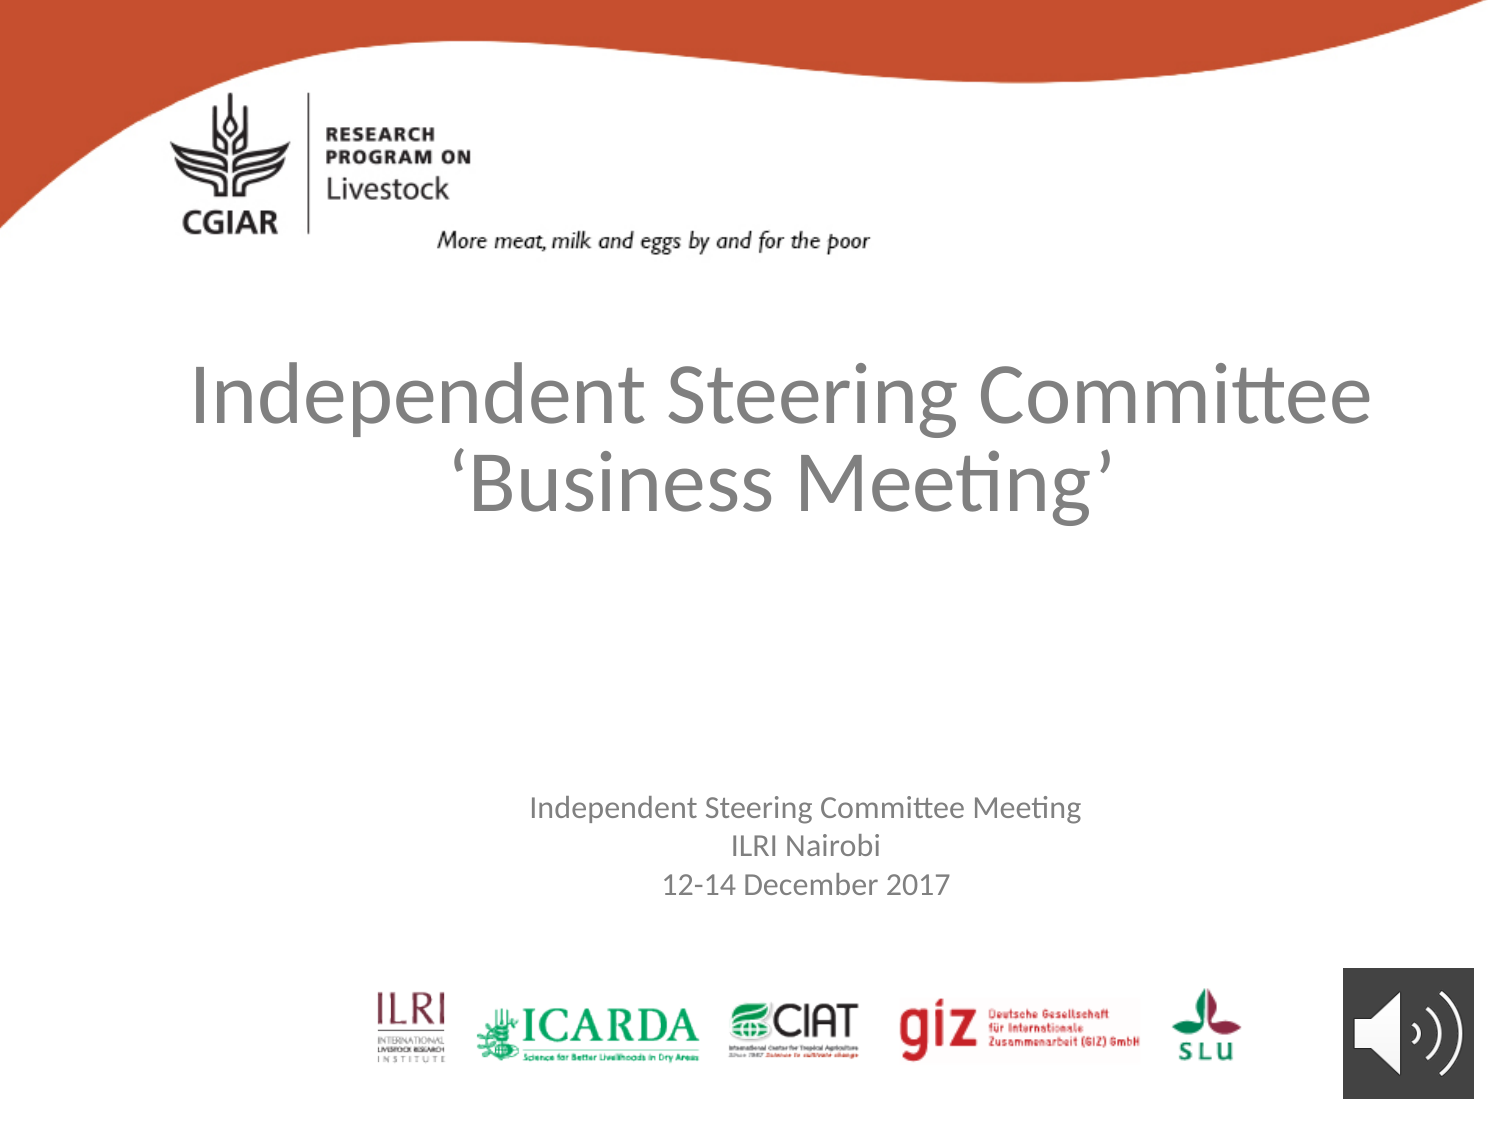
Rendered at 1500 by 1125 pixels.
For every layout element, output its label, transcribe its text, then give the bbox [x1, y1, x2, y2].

picture [0, 0, 1500, 272]
list Independent Steering Committee Meeting ILRI Nairobi 12-14 December 2017 [287, 786, 1325, 912]
list Independent Steering Committee ‘Business Meeting’ [116, 350, 1448, 588]
picture [352, 974, 1277, 1084]
picture [1341, 966, 1476, 1101]
